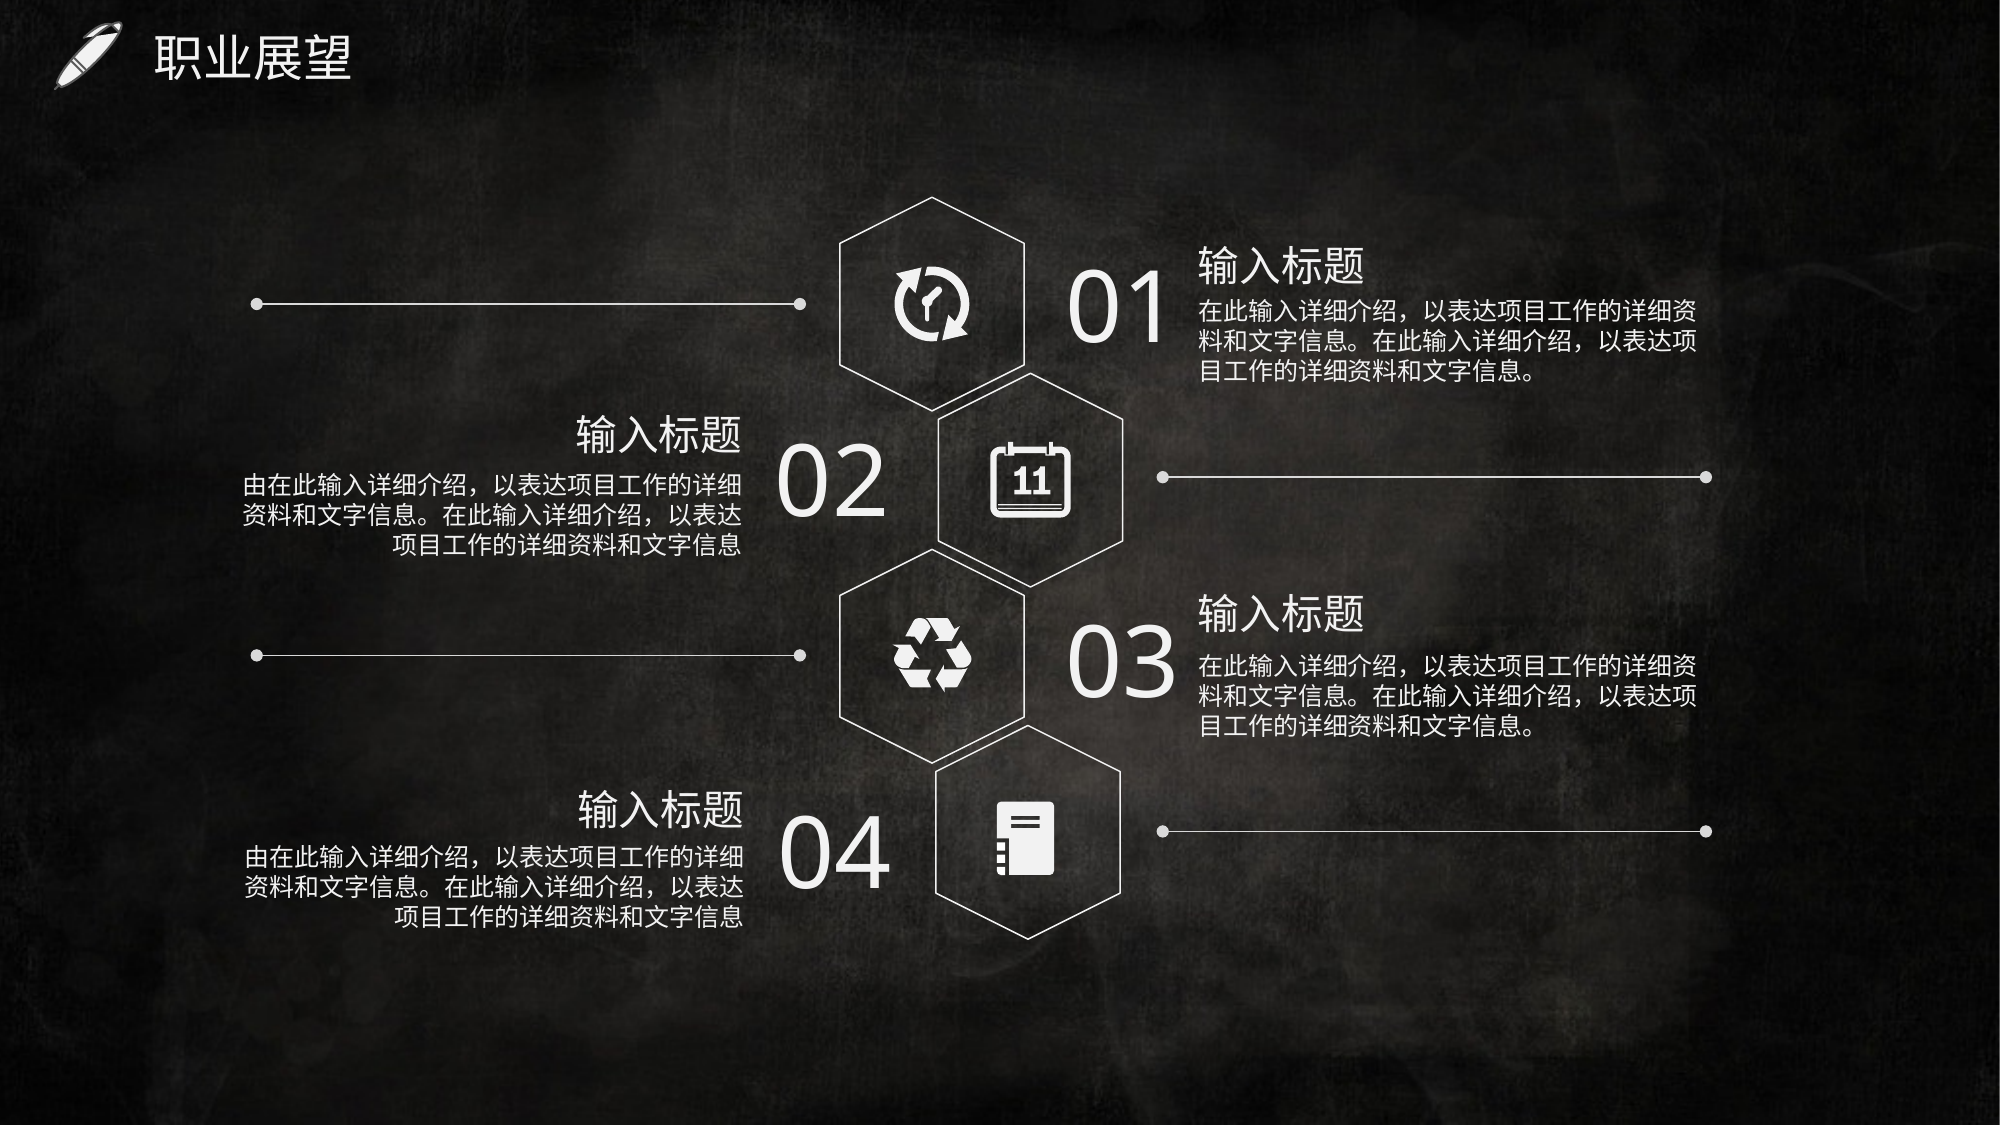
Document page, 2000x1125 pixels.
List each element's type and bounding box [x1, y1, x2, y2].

text_box [1047, 232, 1721, 426]
text_box [1047, 580, 1721, 780]
text_box [935, 725, 1121, 940]
text_box [839, 549, 1025, 764]
picture [0, 0, 2000, 1125]
text_box [839, 196, 1025, 412]
text_box [938, 373, 1123, 588]
text_box [220, 401, 908, 569]
text_box [222, 775, 910, 941]
